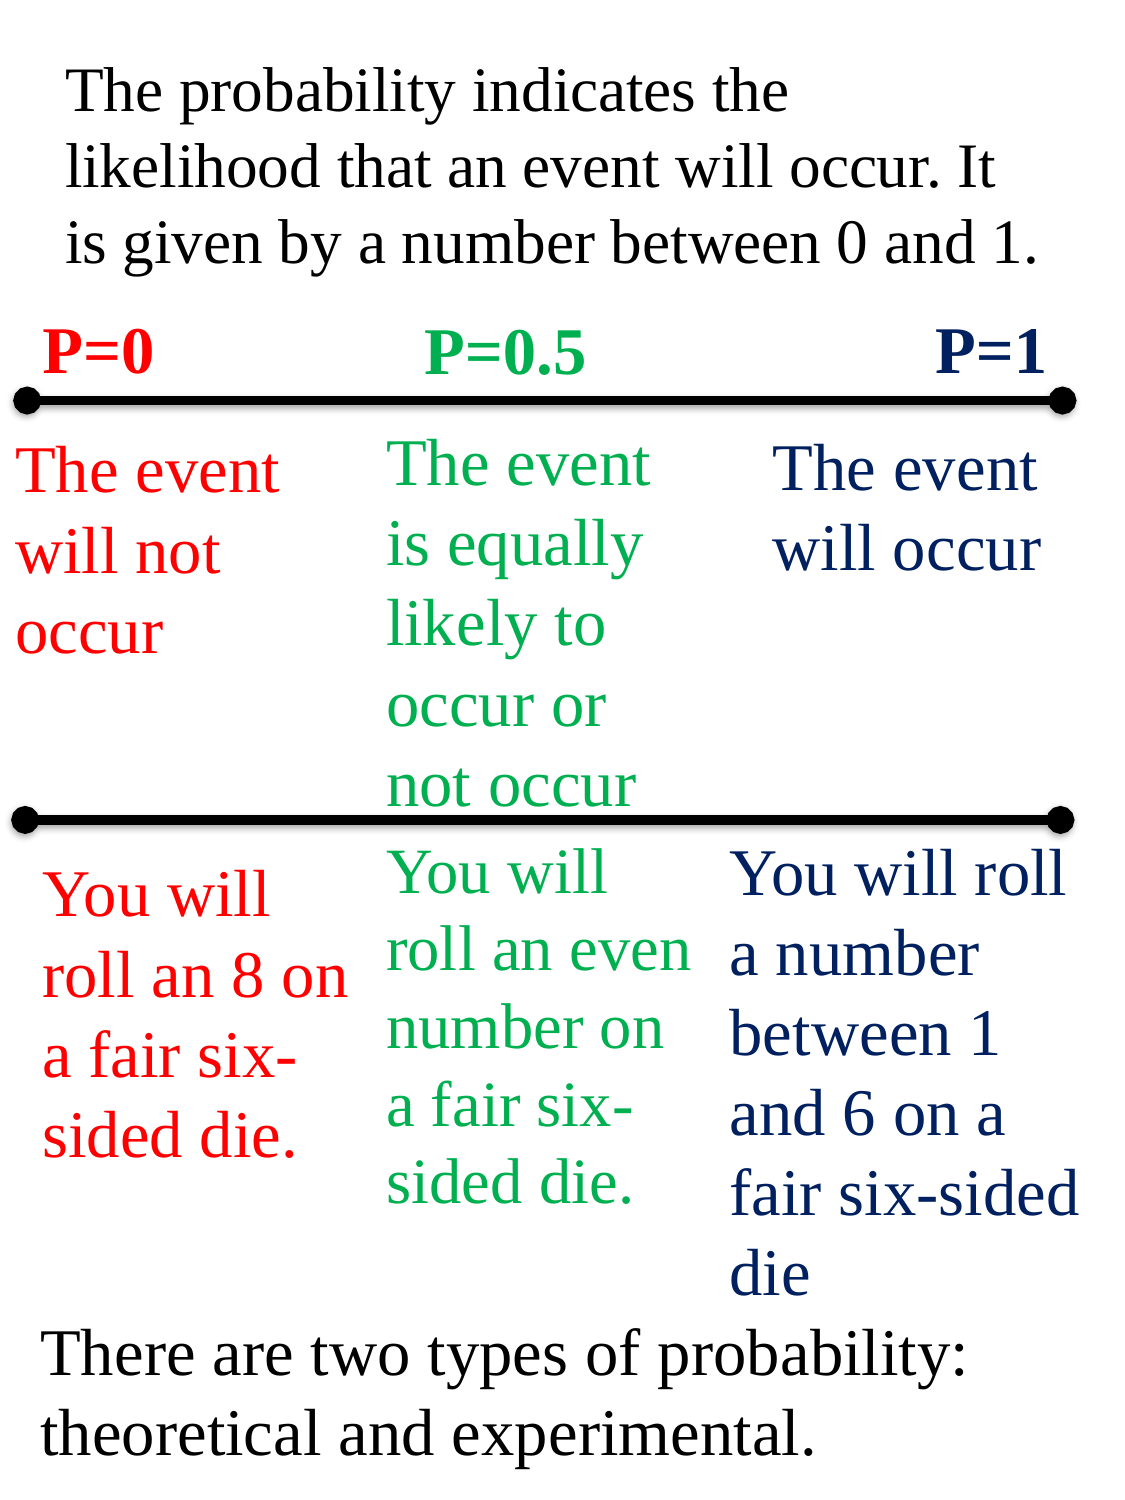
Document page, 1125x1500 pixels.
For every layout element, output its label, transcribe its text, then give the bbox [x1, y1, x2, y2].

text_box There are two types of probability: theoretical and experimental. [25, 1293, 1108, 1485]
text_box P=0.5 [370, 255, 640, 395]
text_box You will roll an 8 on a fair six-sided die. [27, 842, 370, 1206]
title The probability indicates the likelihood that an event will occur. It is given by a number between 0 and 1. [50, 37, 1063, 288]
text_box You will roll a number between 1 and 6 on a fair six-sided die [714, 820, 1108, 1293]
list P=0 [27, 255, 296, 395]
list The event will not occur [0, 418, 344, 757]
list The event will occur [757, 416, 1064, 603]
list P=1 [881, 255, 1063, 395]
text_box The event is equally likely to occur or not occur [370, 414, 715, 814]
text_box You will roll an even number on a fair six-sided die. [370, 833, 714, 1293]
